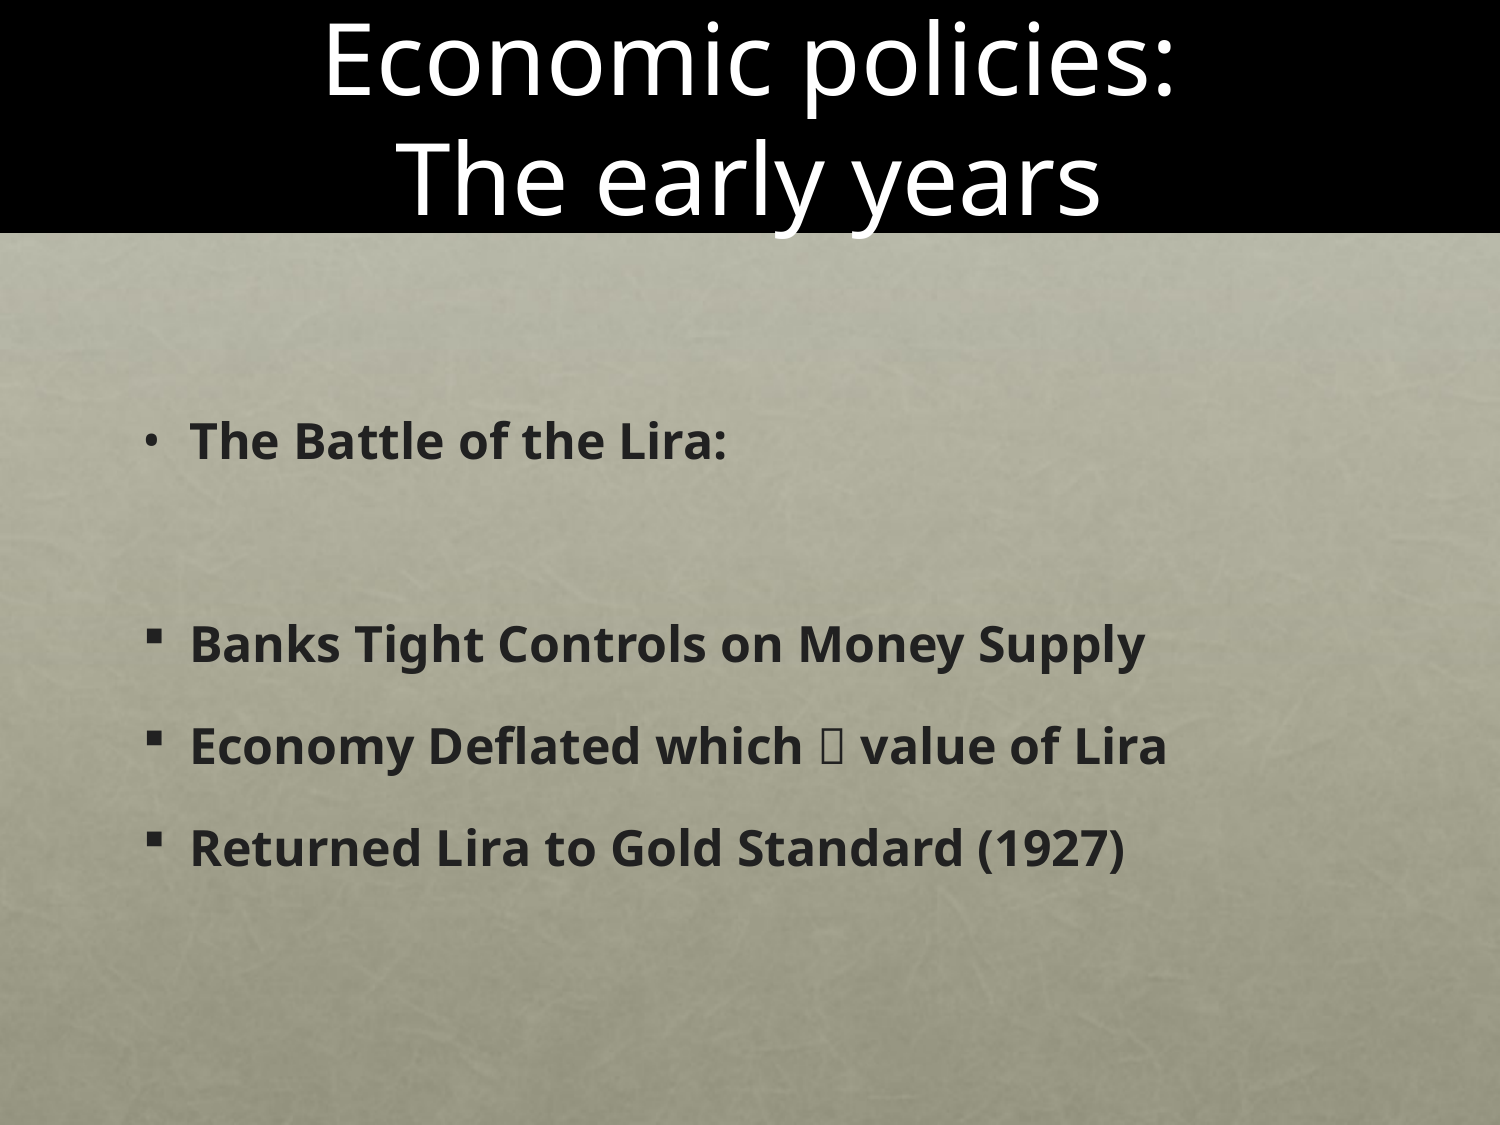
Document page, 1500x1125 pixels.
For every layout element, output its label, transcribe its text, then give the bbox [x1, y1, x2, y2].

title Economic policies: The early years [127, 10, 1372, 221]
picture [0, 214, 1500, 1125]
list The Battle of the Lira: Banks Tight Controls on Money Supply Economy Deflated which  value of Lira Returned Lira to Gold Standard (1927) [127, 299, 1372, 1005]
